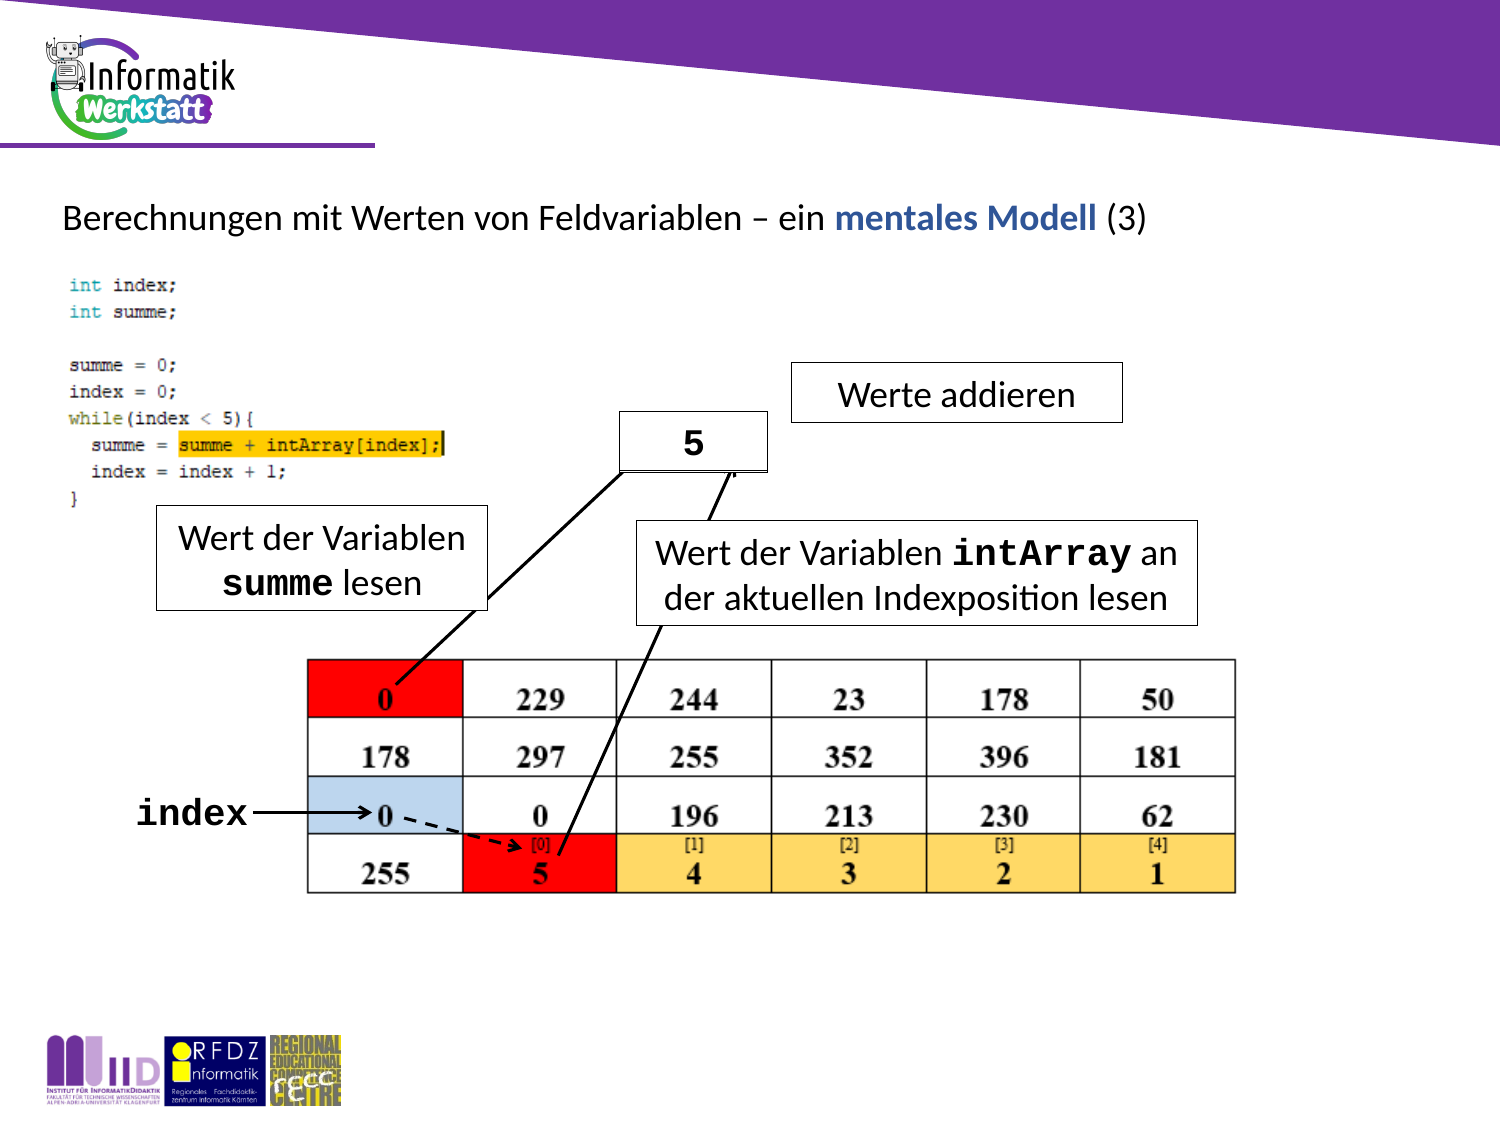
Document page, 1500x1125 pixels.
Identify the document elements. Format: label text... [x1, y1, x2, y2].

picture [66, 271, 462, 518]
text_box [619, 362, 1123, 474]
text_box Berechnungen mit Werten von Feldvariablen – ein mentales Modell (3) [47, 185, 1252, 245]
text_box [558, 462, 1198, 856]
picture [298, 653, 1244, 900]
picture [46, 1032, 341, 1113]
text_box index [120, 780, 270, 841]
picture [46, 35, 235, 140]
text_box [404, 817, 523, 849]
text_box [156, 456, 619, 685]
